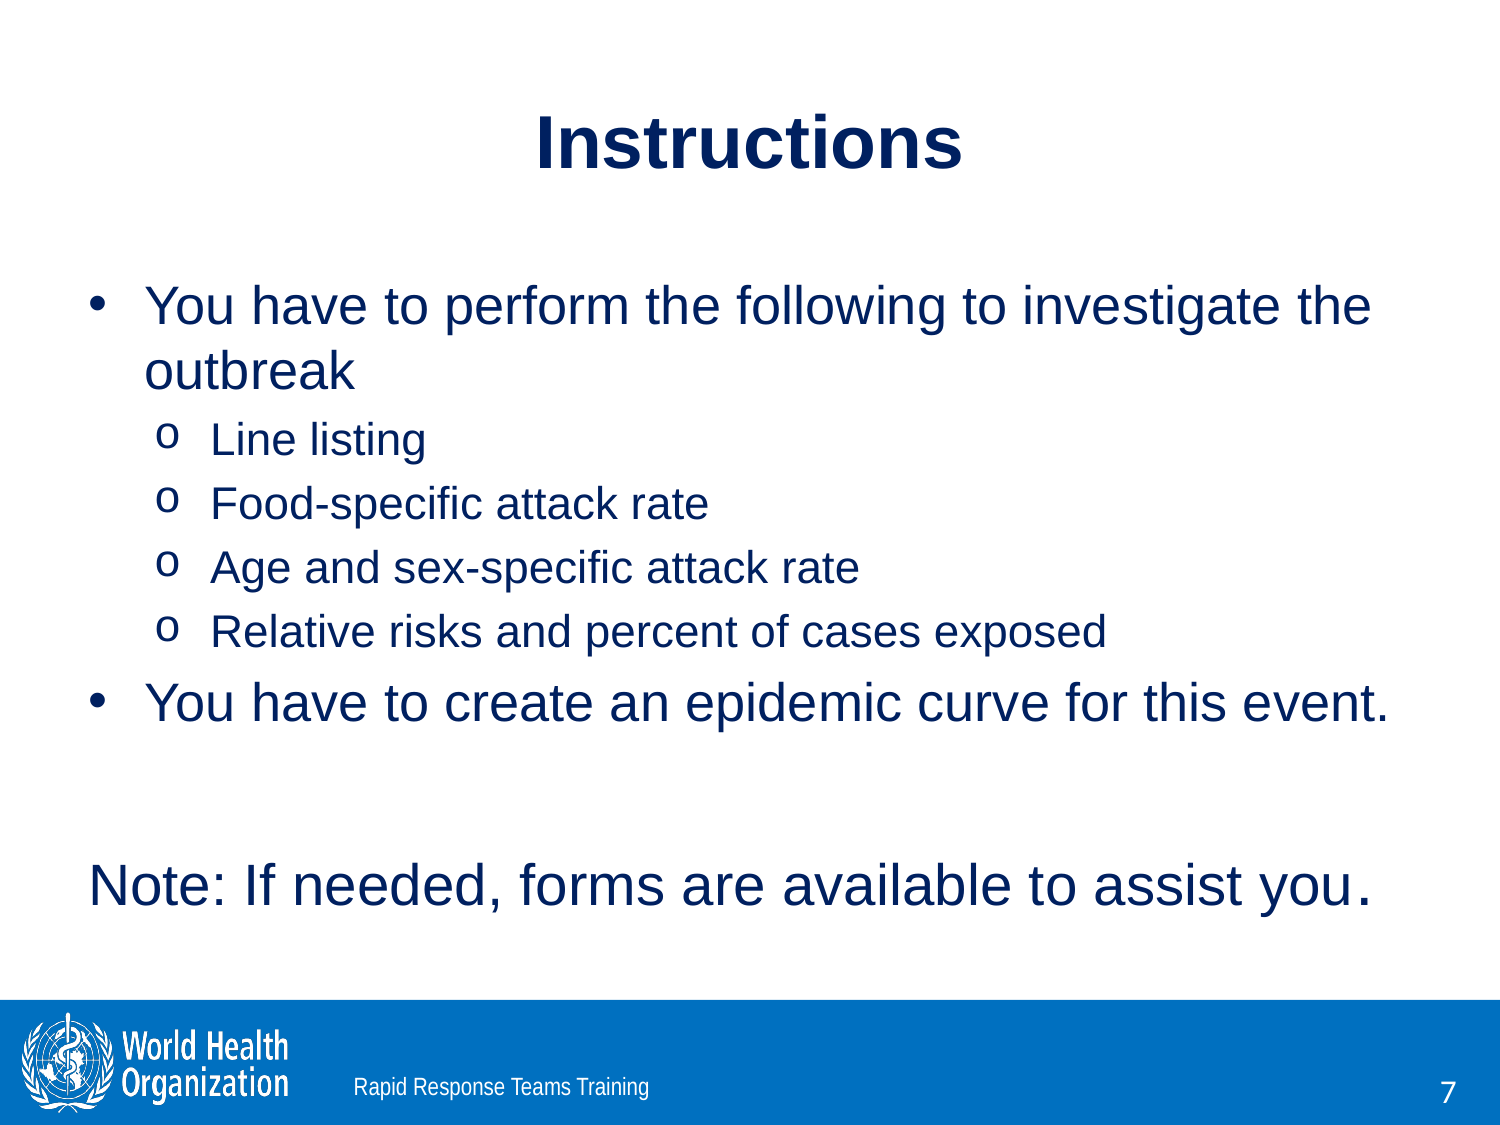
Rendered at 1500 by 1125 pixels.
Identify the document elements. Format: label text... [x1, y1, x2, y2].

title Instructions [75, 45, 1425, 233]
picture [21, 1012, 288, 1113]
list You have to perform the following to investigate the outbreak Line listing Food-specific attack rate Age and sex-specific attack rate Relative risks and percent of cases exposed You have to create an epidemic curve for this event. Note: If needed, forms are available to assist you. [73, 262, 1424, 1005]
